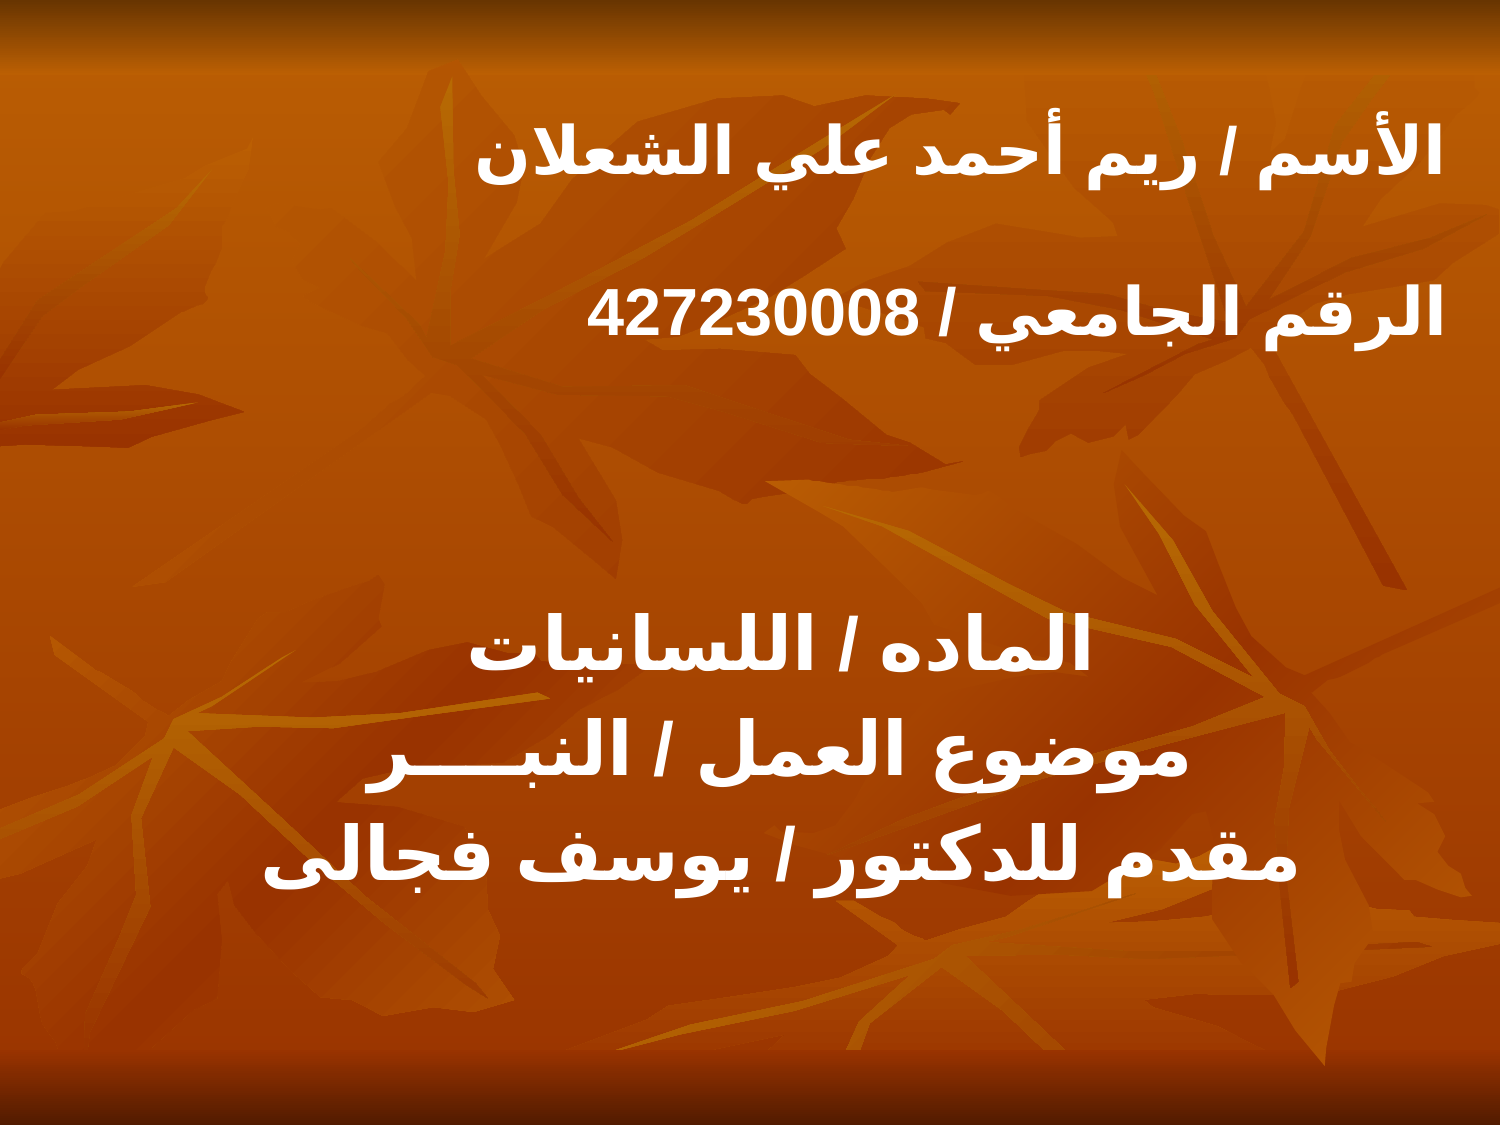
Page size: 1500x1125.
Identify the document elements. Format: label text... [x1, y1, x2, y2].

title الأسم / ريم أحمد علي الشعلان الرقم الجامعي / 427230008 [187, 99, 1463, 357]
subtitle الماده / اللسانيات موضوع العمل / النبــــر مقدم للدكتور / يوسف فجالى [162, 399, 1400, 975]
